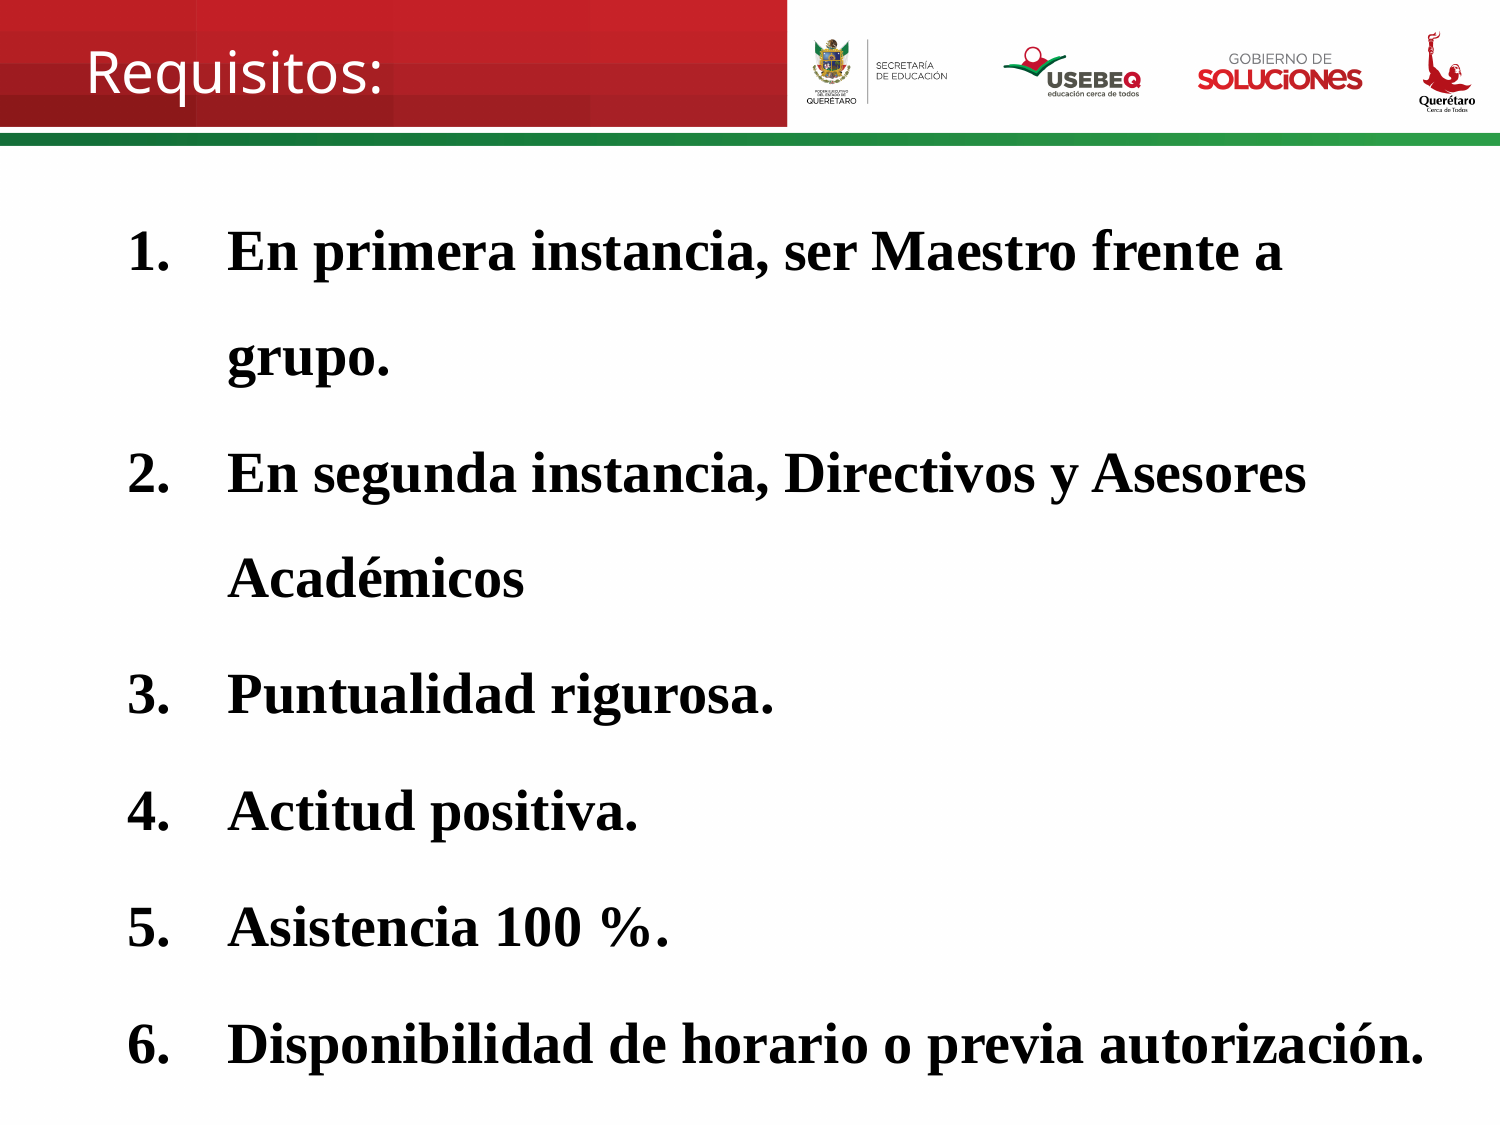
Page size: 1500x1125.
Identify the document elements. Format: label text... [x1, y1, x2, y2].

text_box Requisitos: [70, 28, 915, 113]
text_box En primera instancia, ser Maestro frente a grupo. En segunda instancia, Directivos y Asesores Académicos Puntualidad rigurosa. Actitud positiva. Asistencia 100 %. Disponibilidad de horario o previa autorización. [112, 169, 1465, 914]
picture [0, 0, 1500, 1125]
